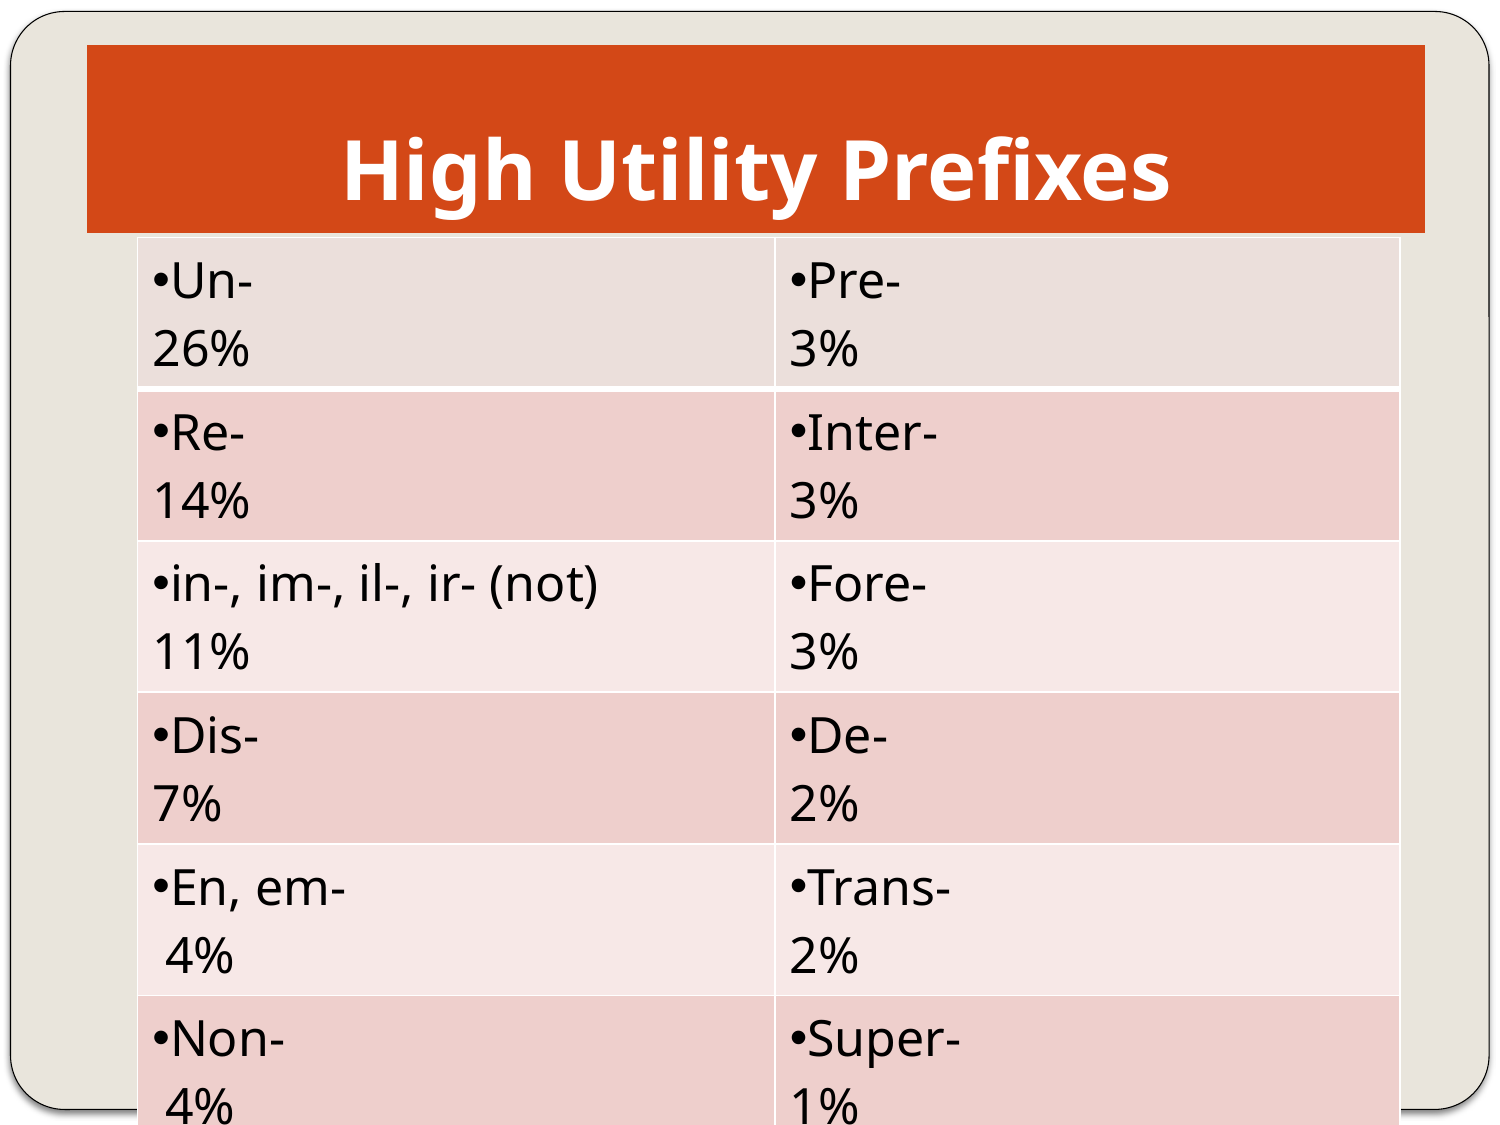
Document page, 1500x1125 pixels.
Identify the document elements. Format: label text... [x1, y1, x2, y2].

table_cell Dis- 7% [138, 693, 774, 843]
table_cell Inter- 3% [776, 392, 1399, 540]
table_cell Fore- 3% [776, 542, 1399, 691]
table_header Un- 26% [138, 238, 774, 386]
table_cell Re- 14% [138, 392, 774, 540]
table_header Pre- 3% [776, 238, 1399, 386]
table_cell De- 2% [776, 693, 1399, 843]
table_cell in-, im-, il-, ir- (not) 11% [138, 542, 774, 691]
table_cell Non- 4% [138, 996, 774, 1125]
table_cell En, em- 4% [138, 845, 774, 995]
table_cell Super- 1% [776, 996, 1399, 1125]
table_cell Trans- 2% [776, 845, 1399, 995]
title High Utility Prefixes [87, 45, 1425, 233]
